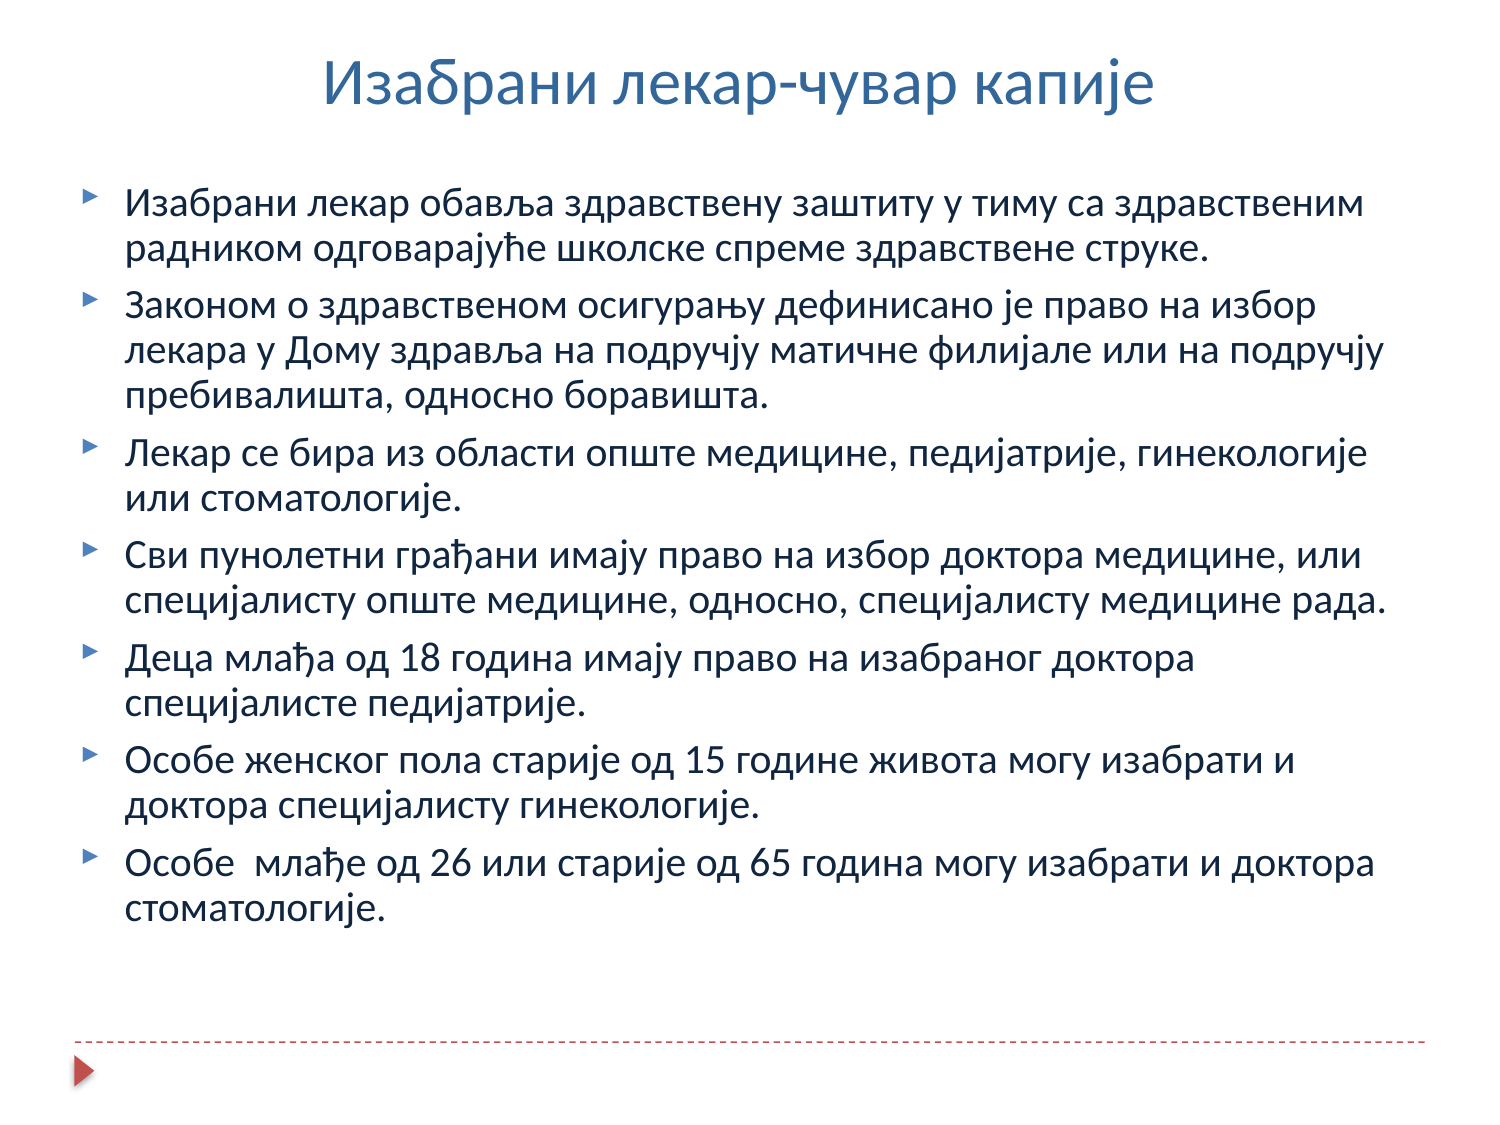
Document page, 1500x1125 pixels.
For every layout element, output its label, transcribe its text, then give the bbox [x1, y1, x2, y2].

list Изабрани лекар обавља здравствену заштиту у тиму са здравственим радником одговарајуће школске спреме здравствене струке. Законом о здравственом осигурању дефинисано је право на избор лекара у Дому здравља на подручју матичне филијале или на подручју пребивалишта, односно боравишта. Лекар се бира из области опште медицине, педијатрије, гинекологије или стоматологије. Сви пунолетни грађани имају право на избор доктора медицине, или специјалисту опште медицине, односно, специјалисту медицине рада. Деца млађа од 18 година имају право на изабраног доктора специјалисте педијатрије. Особе женског пола старије од 15 године живота могу изабрати и доктора специјалисту гинекологије. Особе млађе од 26 или старије од 65 година могу изабрати и доктора стоматологије. [64, 172, 1412, 1024]
title Изабрани лекар-чувар капије [76, 56, 1402, 126]
